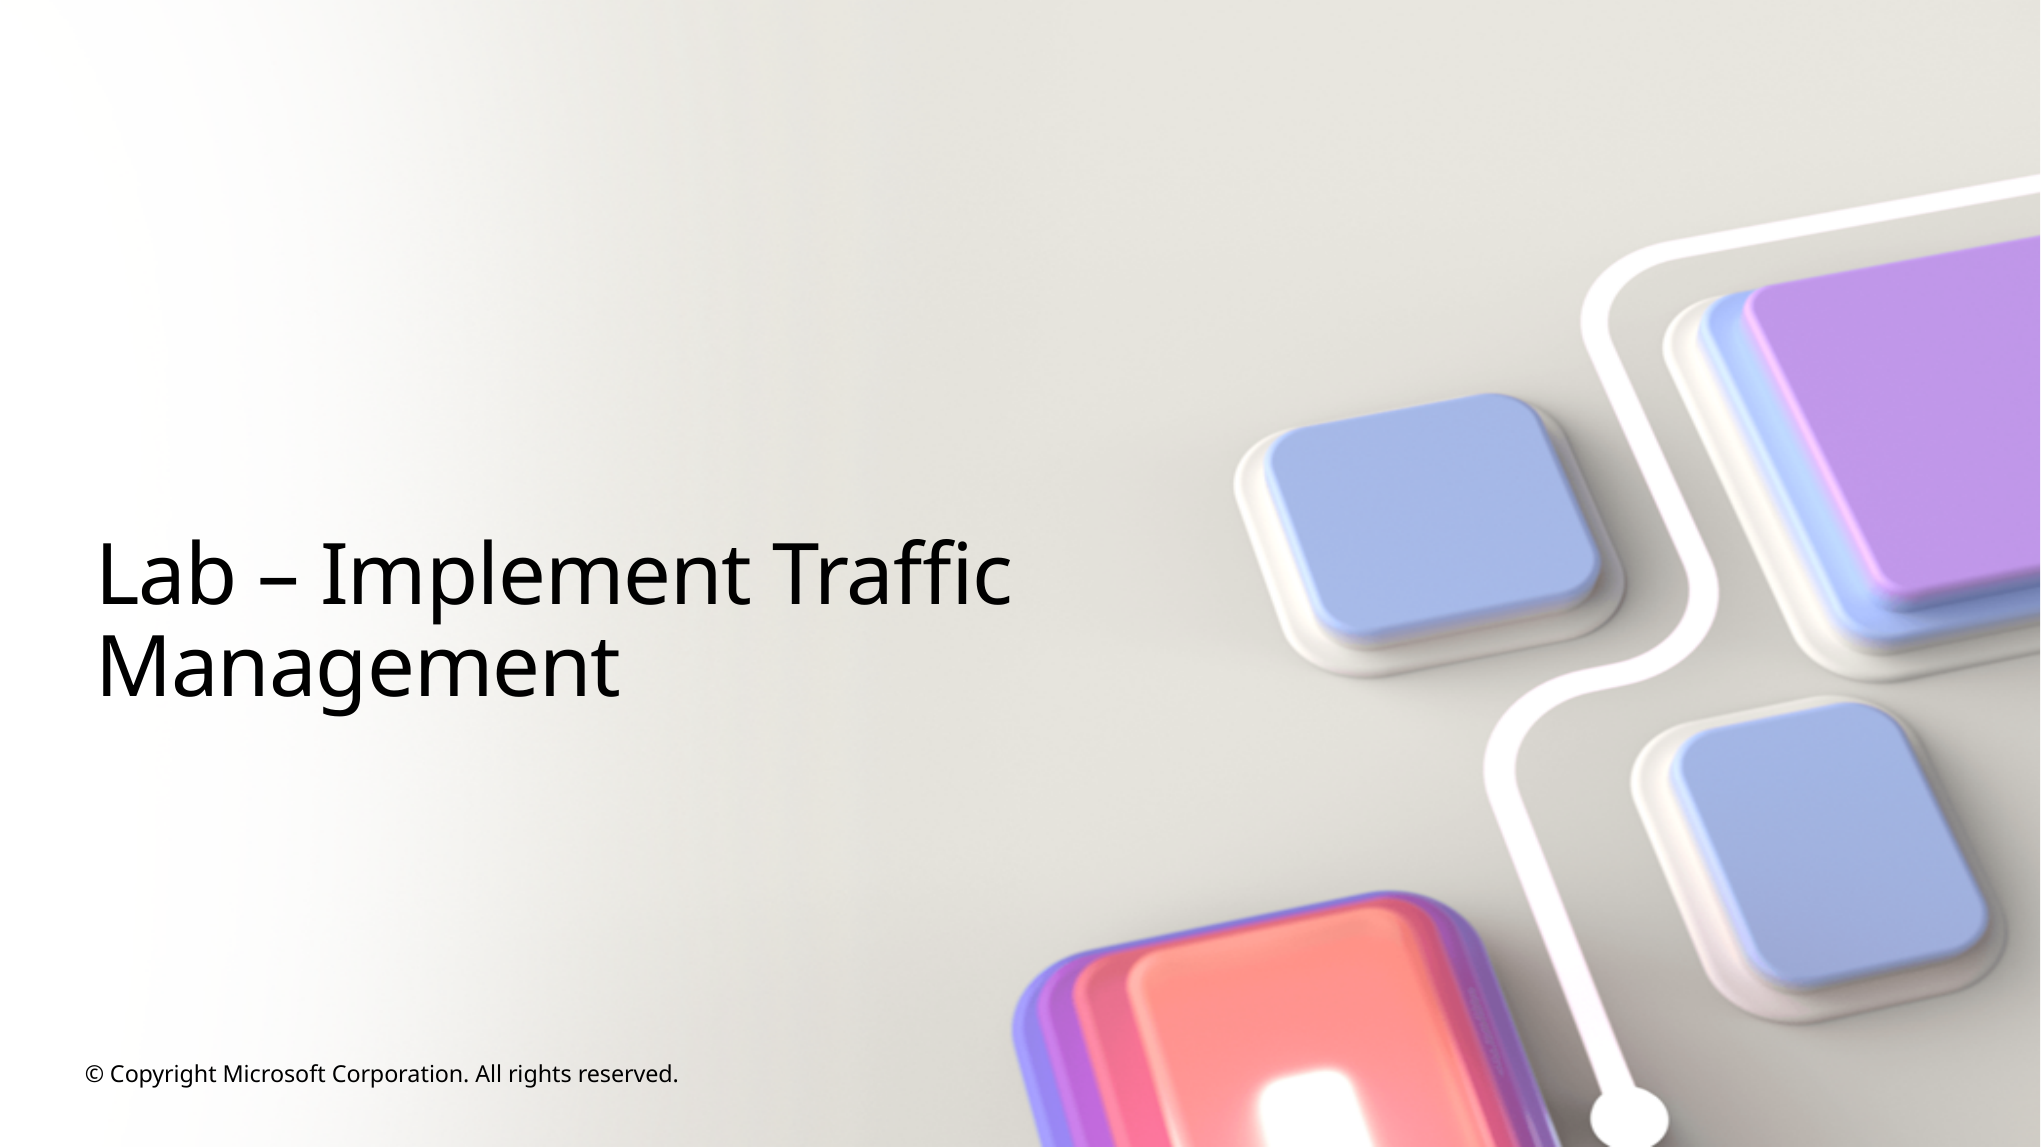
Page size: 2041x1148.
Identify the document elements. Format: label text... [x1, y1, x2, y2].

title Lab – Implement Traffic Management [95, 576, 1158, 670]
picture [0, 0, 2041, 1147]
